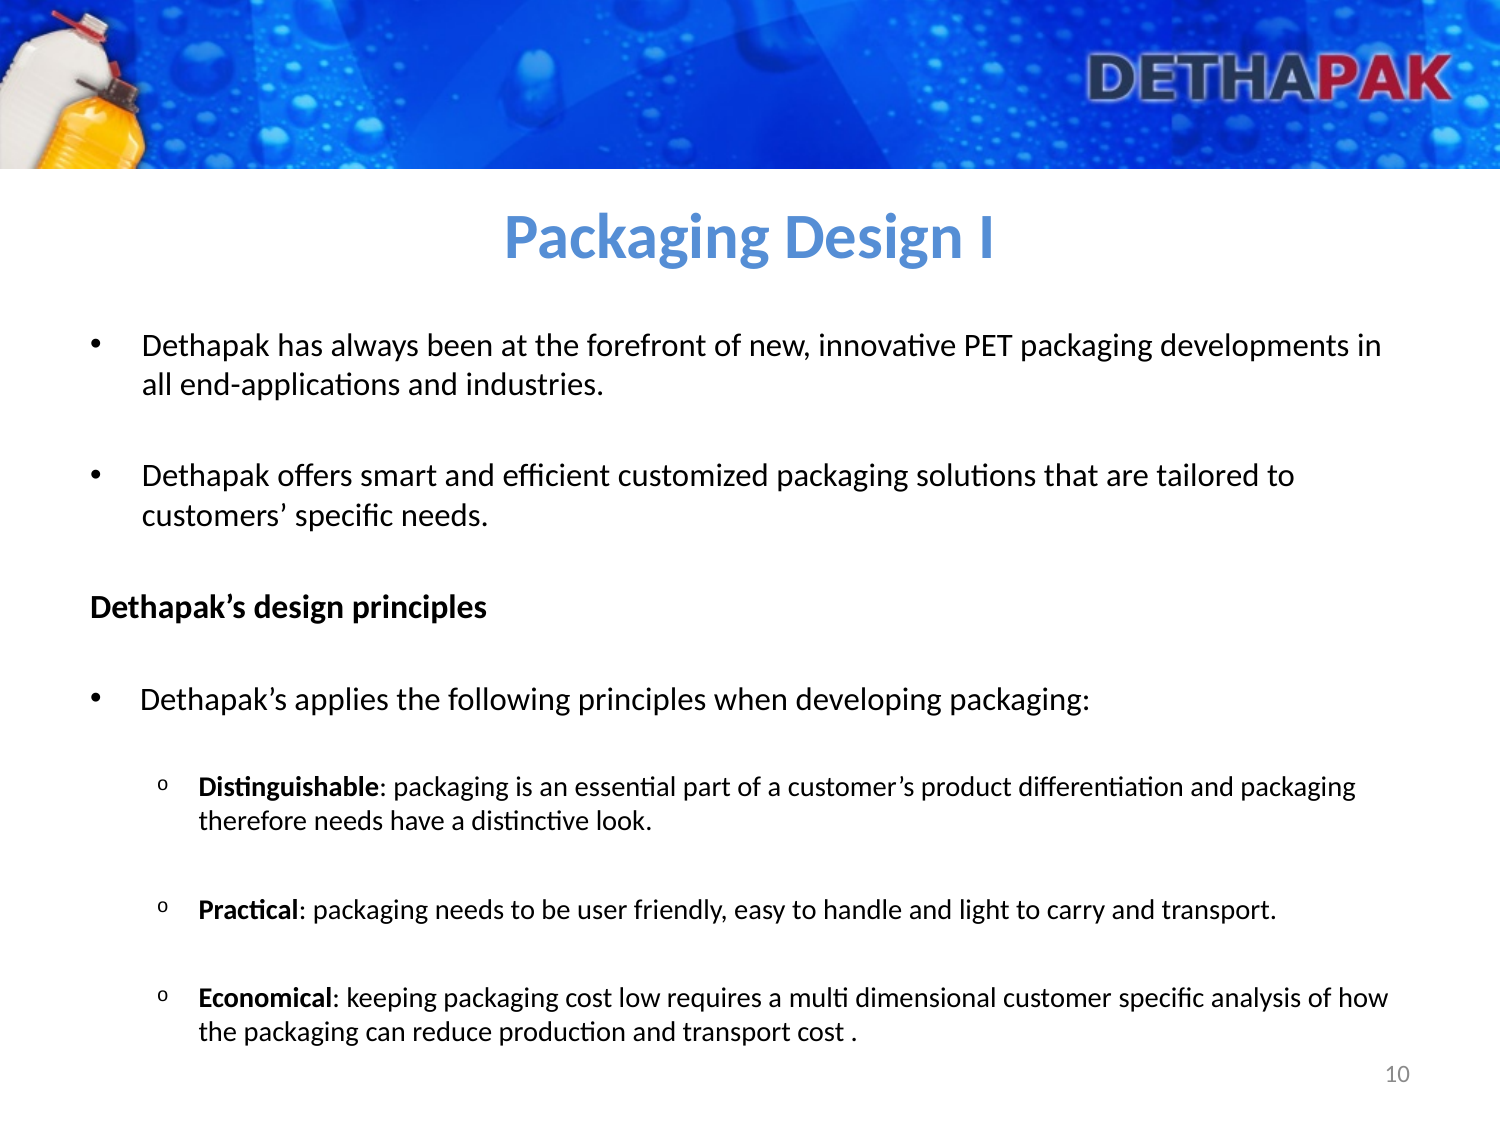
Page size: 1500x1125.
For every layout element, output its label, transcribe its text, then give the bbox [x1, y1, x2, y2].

picture [0, 0, 1500, 169]
slide_number 10 [1074, 1042, 1425, 1103]
title Packaging Design I [75, 186, 1425, 316]
list Dethapak has always been at the forefront of new, innovative PET packaging developments in all end-applications and industries. Dethapak offers smart and efficient customized packaging solutions that are tailored to customers’ specific needs. Dethapak’s design principles Dethapak’s applies the following principles when developing packaging: Distinguishable: packaging is an essential part of a customer’s product differentiation and packaging therefore needs have a distinctive look. Practical: packaging needs to be user friendly, easy to handle and light to carry and transport. Economical: keeping packaging cost low requires a multi dimensional customer specific analysis of how the packaging can reduce production and transport cost . [75, 316, 1425, 1059]
